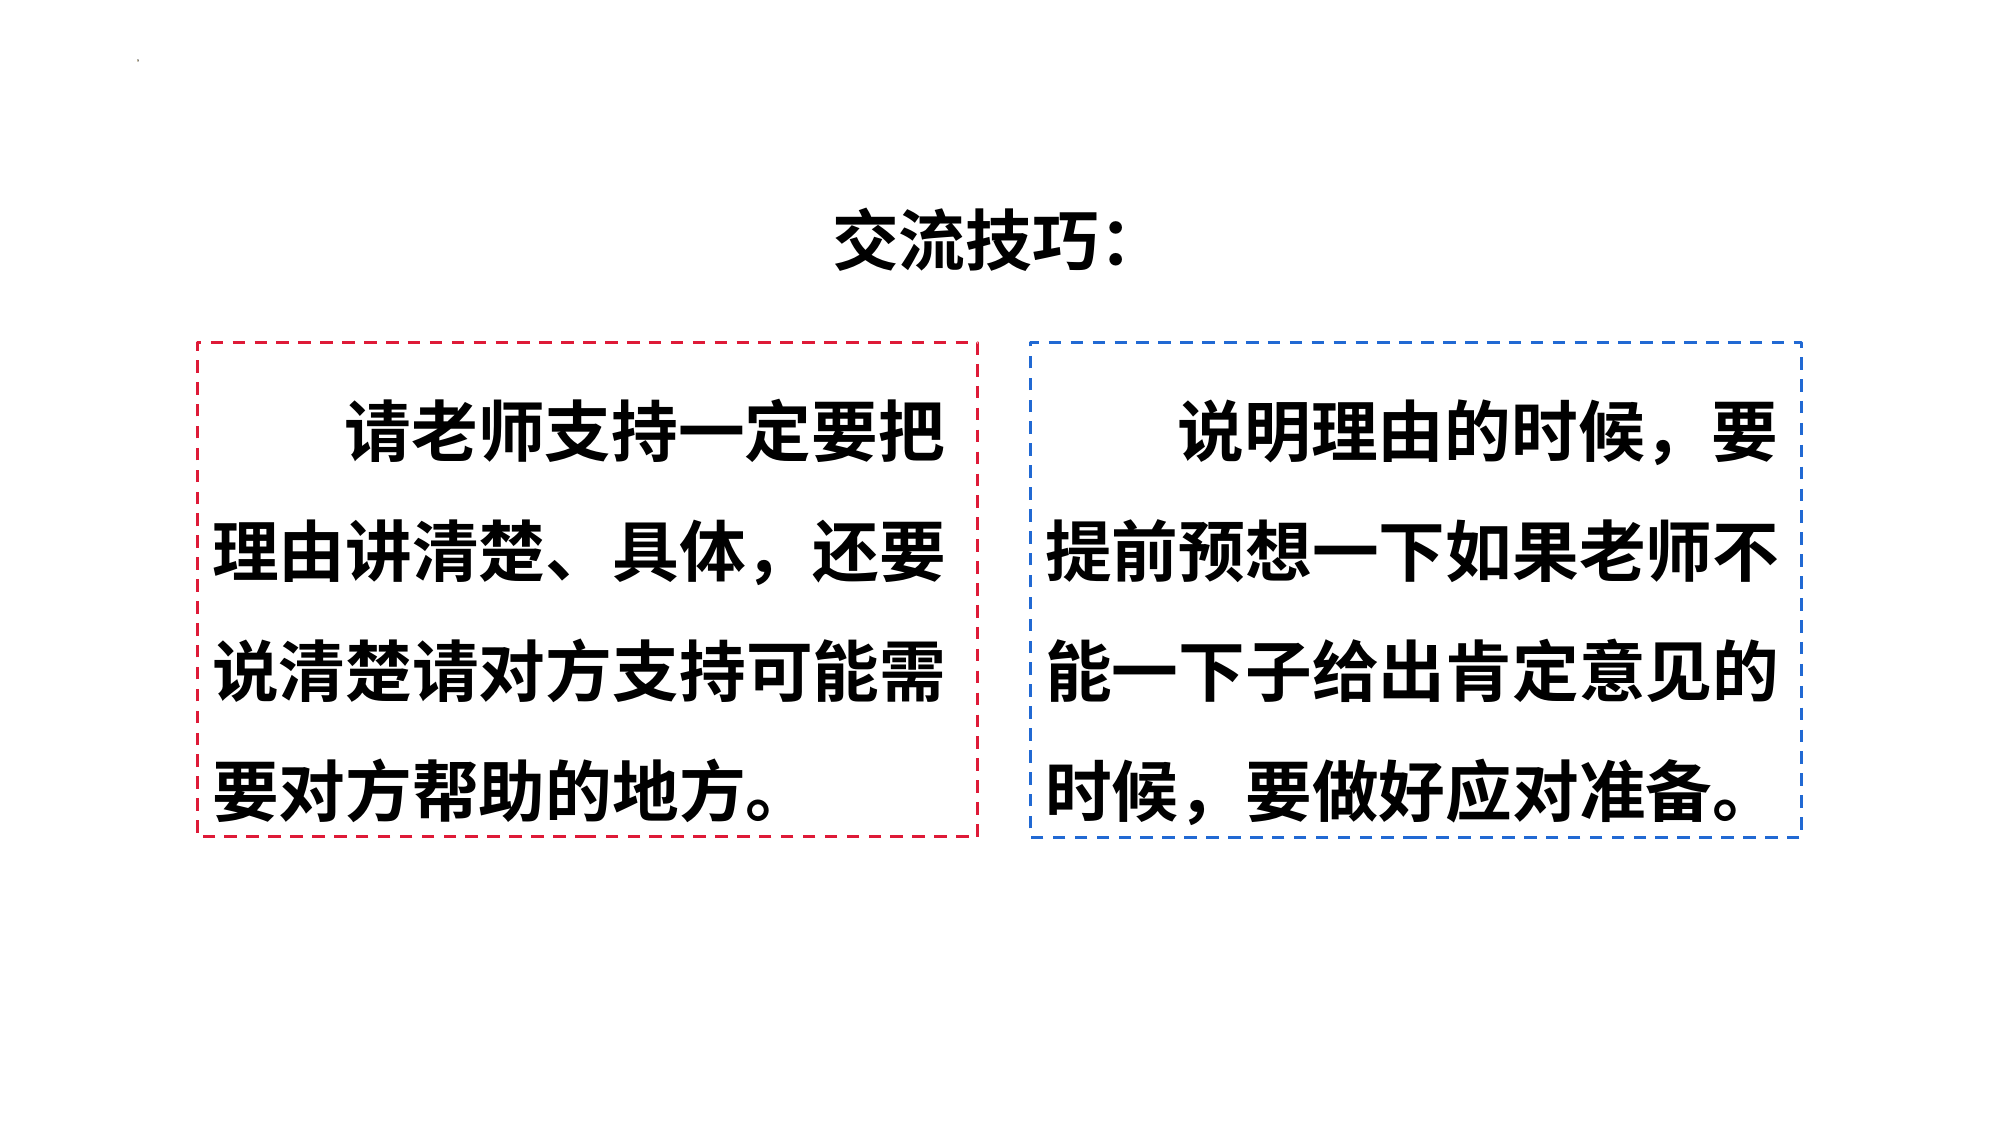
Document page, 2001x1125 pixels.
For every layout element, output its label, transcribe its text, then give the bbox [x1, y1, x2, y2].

text_box 交流技巧： [527, 151, 1471, 287]
text_box 请老师支持一定要把理由讲清楚、具体，还要说清楚请对方支持可能需要对方帮助的地方。 [197, 342, 978, 837]
text_box 说明理由的时候，要提前预想一下如果老师不能一下子给出肯定意见的时候，要做好应对准备。 [1030, 342, 1802, 838]
